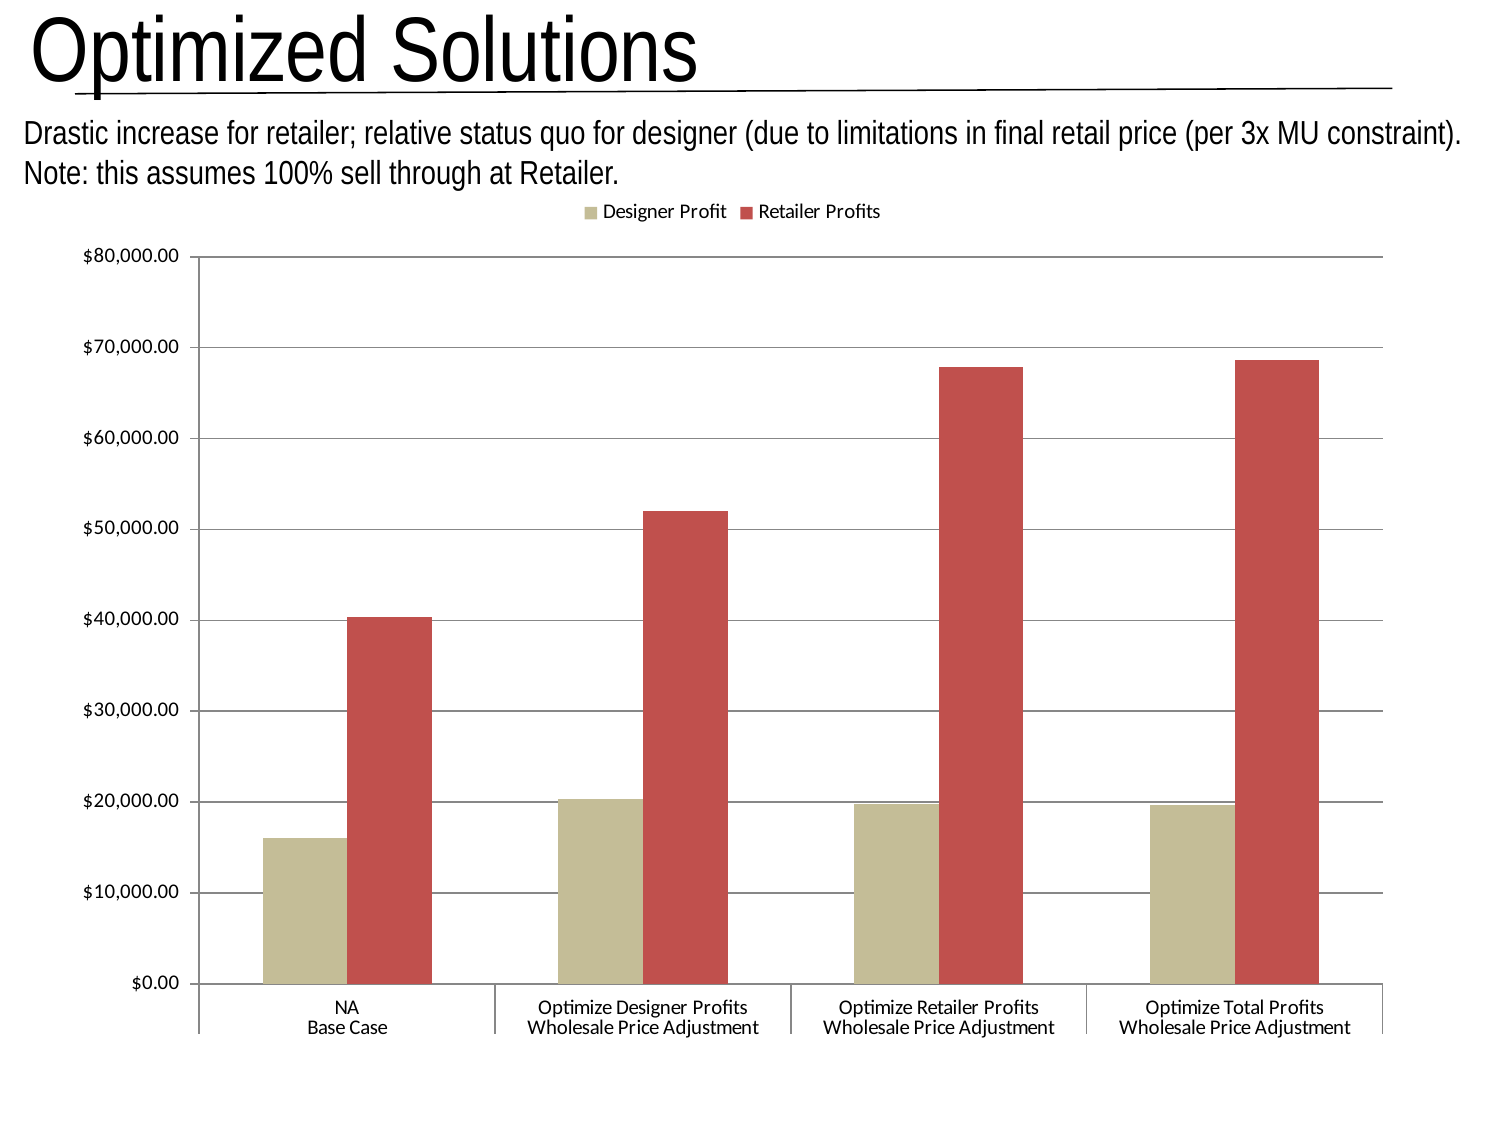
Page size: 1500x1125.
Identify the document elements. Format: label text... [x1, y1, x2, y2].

text_box Drastic increase for retailer; relative status quo for designer (due to limitations in final retail price (per 3x MU constraint). Note: this assumes 100% sell through at Retailer. [8, 103, 1500, 199]
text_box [74, 88, 1393, 94]
chart [55, 185, 1410, 1058]
title Optimized Solutions [15, 0, 1500, 139]
